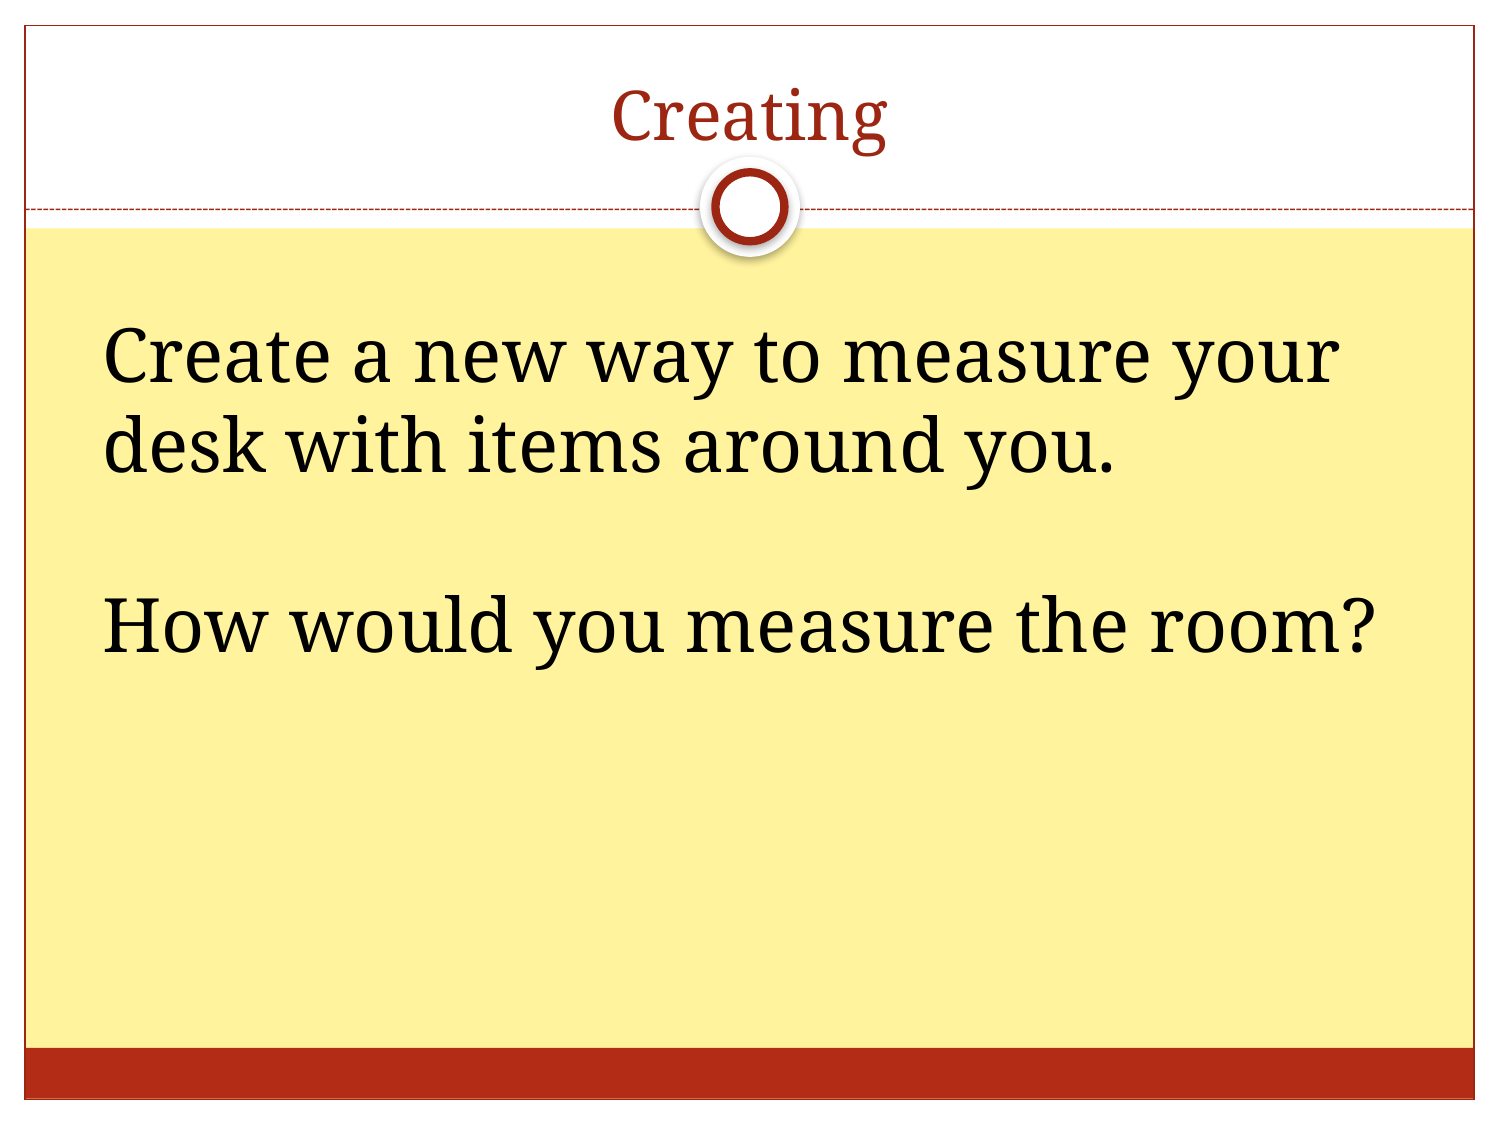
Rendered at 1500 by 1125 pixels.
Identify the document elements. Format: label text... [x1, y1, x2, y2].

text_box Create a new way to measure your desk with items around you. How would you measure the room? [87, 299, 1413, 675]
title Creating [49, 37, 1450, 162]
